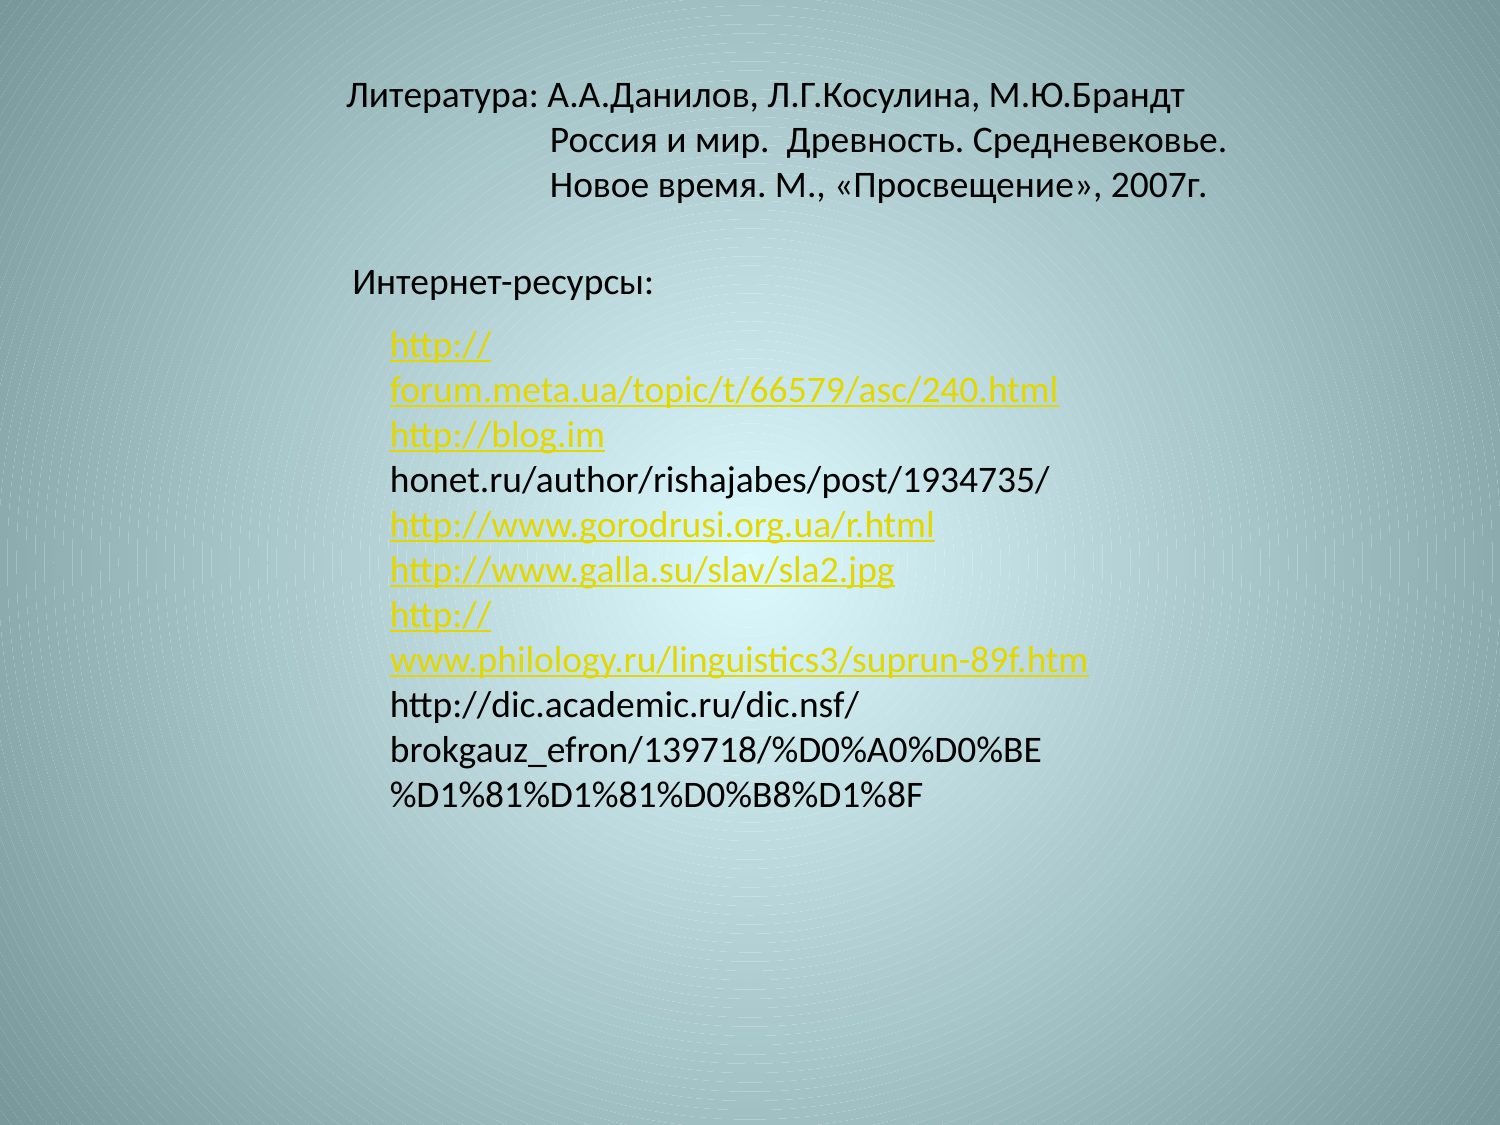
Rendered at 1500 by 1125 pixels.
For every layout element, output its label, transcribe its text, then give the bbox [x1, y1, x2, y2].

text_box Интернет-ресурсы: [337, 249, 700, 310]
text_box Литература: А.А.Данилов, Л.Г.Косулина, М.Ю.Брандт Россия и мир. Древность. Средневековье. Новое время. М., «Просвещение», 2007г. [331, 62, 1243, 213]
text_box http://forum.meta.ua/topic/t/66579/asc/240.html http://blog.im honet.ru/author/rishajabes/post/1934735/ http://www.gorodrusi.org.ua/r.html http://www.galla.su/slav/sla2.jpg http://www.philology.ru/linguistics3/suprun-89f.htm http://dic.academic.ru/dic.nsf/brokgauz_efron/139718/%D0%A0%D0%BE%D1%81%D1%81%D0%B8%D1%8F [374, 312, 1125, 823]
